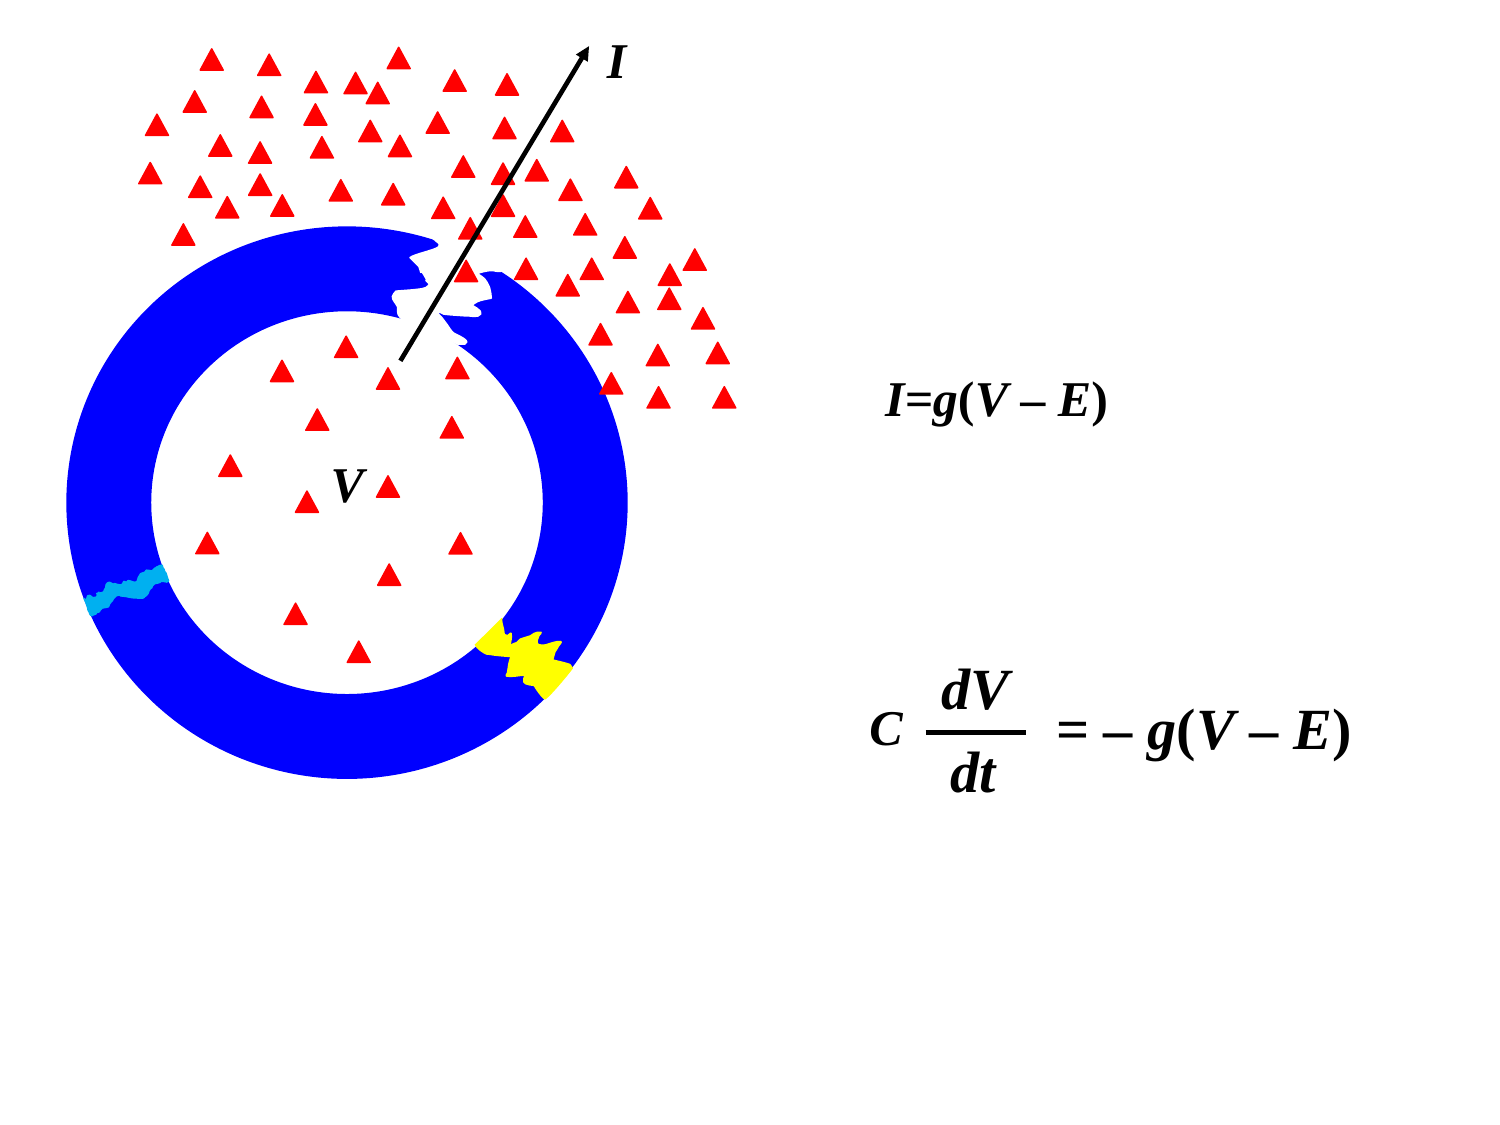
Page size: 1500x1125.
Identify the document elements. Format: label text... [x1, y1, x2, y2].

text_box [379, 475, 400, 498]
text_box [200, 48, 224, 71]
text_box [445, 369, 469, 379]
text_box [613, 236, 637, 259]
text_box V [315, 445, 379, 520]
text_box [85, 565, 169, 616]
text_box [257, 54, 281, 76]
text_box [329, 179, 353, 201]
text_box [647, 386, 671, 408]
text_box [145, 114, 169, 136]
text_box [646, 344, 670, 366]
text_box [691, 307, 715, 329]
text_box [387, 54, 395, 69]
text_box [304, 71, 328, 93]
text_box [195, 532, 219, 554]
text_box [400, 45, 590, 362]
text_box [250, 96, 274, 118]
text_box [706, 342, 730, 364]
text_box [381, 183, 395, 205]
text_box [377, 564, 401, 586]
text_box [171, 223, 195, 246]
text_box dt [935, 726, 1011, 731]
text_box [303, 103, 327, 126]
text_box [599, 372, 623, 394]
text_box [108, 268, 586, 737]
text_box dV [926, 643, 1024, 729]
text_box [658, 264, 682, 286]
text_box I=g(V – E) [870, 179, 1123, 495]
text_box [376, 367, 400, 390]
text_box [594, 323, 612, 345]
text_box [248, 141, 272, 164]
text_box [657, 288, 681, 310]
text_box [388, 144, 395, 157]
text_box [295, 491, 315, 513]
text_box = – g(V – E) [1041, 683, 1367, 769]
text_box [594, 262, 604, 280]
text_box [270, 360, 294, 382]
text_box [208, 134, 232, 157]
text_box [683, 248, 707, 271]
text_box [712, 386, 736, 408]
text_box [449, 532, 472, 554]
text_box [305, 409, 329, 431]
text_box [347, 641, 371, 663]
text_box [616, 291, 640, 313]
text_box [310, 136, 334, 158]
text_box dt [935, 740, 1011, 811]
text_box [440, 416, 464, 438]
text_box [183, 90, 207, 113]
text_box [475, 618, 573, 699]
text_box [248, 174, 272, 196]
text_box [284, 603, 308, 625]
text_box I [592, 21, 642, 97]
text_box [334, 336, 358, 358]
text_box [188, 176, 212, 198]
text_box [614, 166, 638, 188]
text_box [366, 82, 390, 104]
text_box C [854, 688, 918, 764]
text_box [218, 455, 242, 477]
text_box [138, 162, 162, 184]
text_box [215, 196, 239, 218]
text_box [638, 197, 662, 219]
text_box [270, 194, 294, 217]
text_box [344, 72, 368, 94]
text_box [358, 120, 382, 142]
